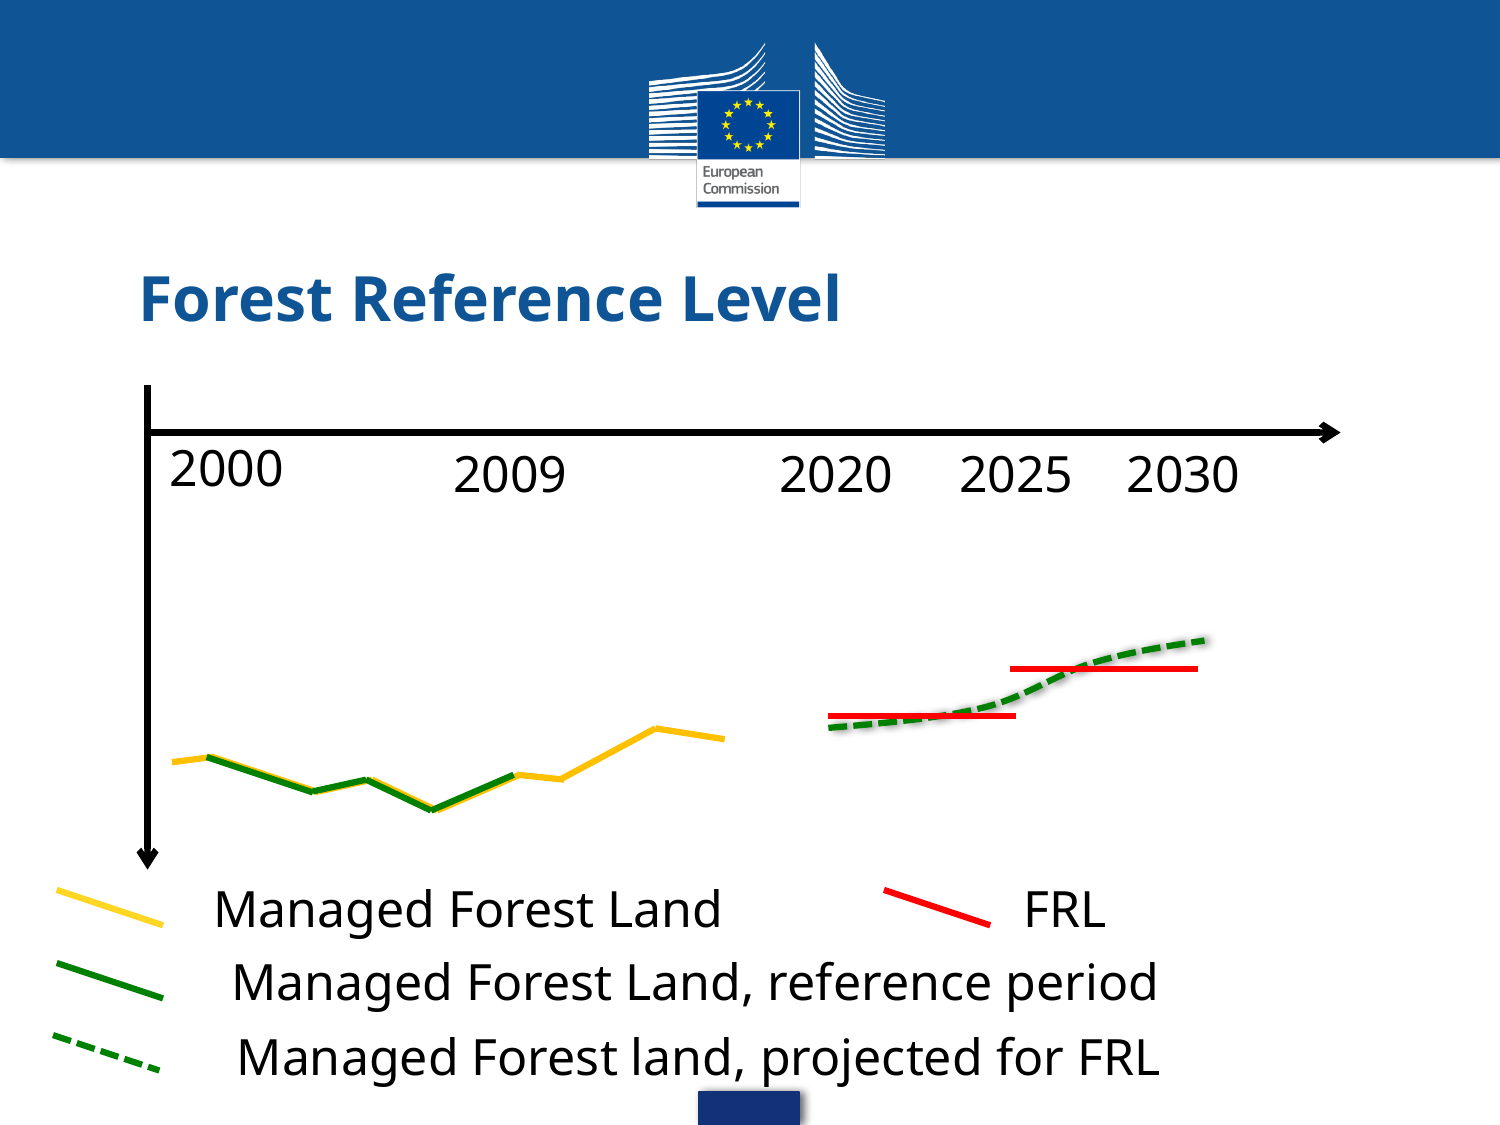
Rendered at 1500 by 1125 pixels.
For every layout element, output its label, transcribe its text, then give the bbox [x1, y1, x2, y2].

text_box 2030 [1111, 439, 1256, 511]
text_box [1098, 639, 1205, 661]
text_box Managed Forest Land, reference period [216, 942, 1175, 1018]
text_box Managed Forest land, projected for FRL [222, 1018, 1176, 1094]
text_box Managed Forest Land [198, 869, 739, 945]
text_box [171, 727, 656, 812]
text_box 2020 [764, 439, 909, 510]
text_box [914, 676, 1063, 708]
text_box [56, 889, 164, 926]
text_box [52, 1034, 160, 1071]
text_box [828, 723, 885, 729]
picture [649, 42, 885, 208]
text_box 2000 [159, 439, 299, 504]
text_box 2025 [944, 439, 1089, 511]
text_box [206, 756, 515, 811]
text_box FRL [1009, 869, 1122, 945]
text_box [654, 727, 726, 740]
text_box 2009 [438, 439, 583, 510]
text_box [883, 889, 991, 926]
title Forest Reference Level [64, 219, 1415, 374]
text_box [56, 962, 164, 999]
